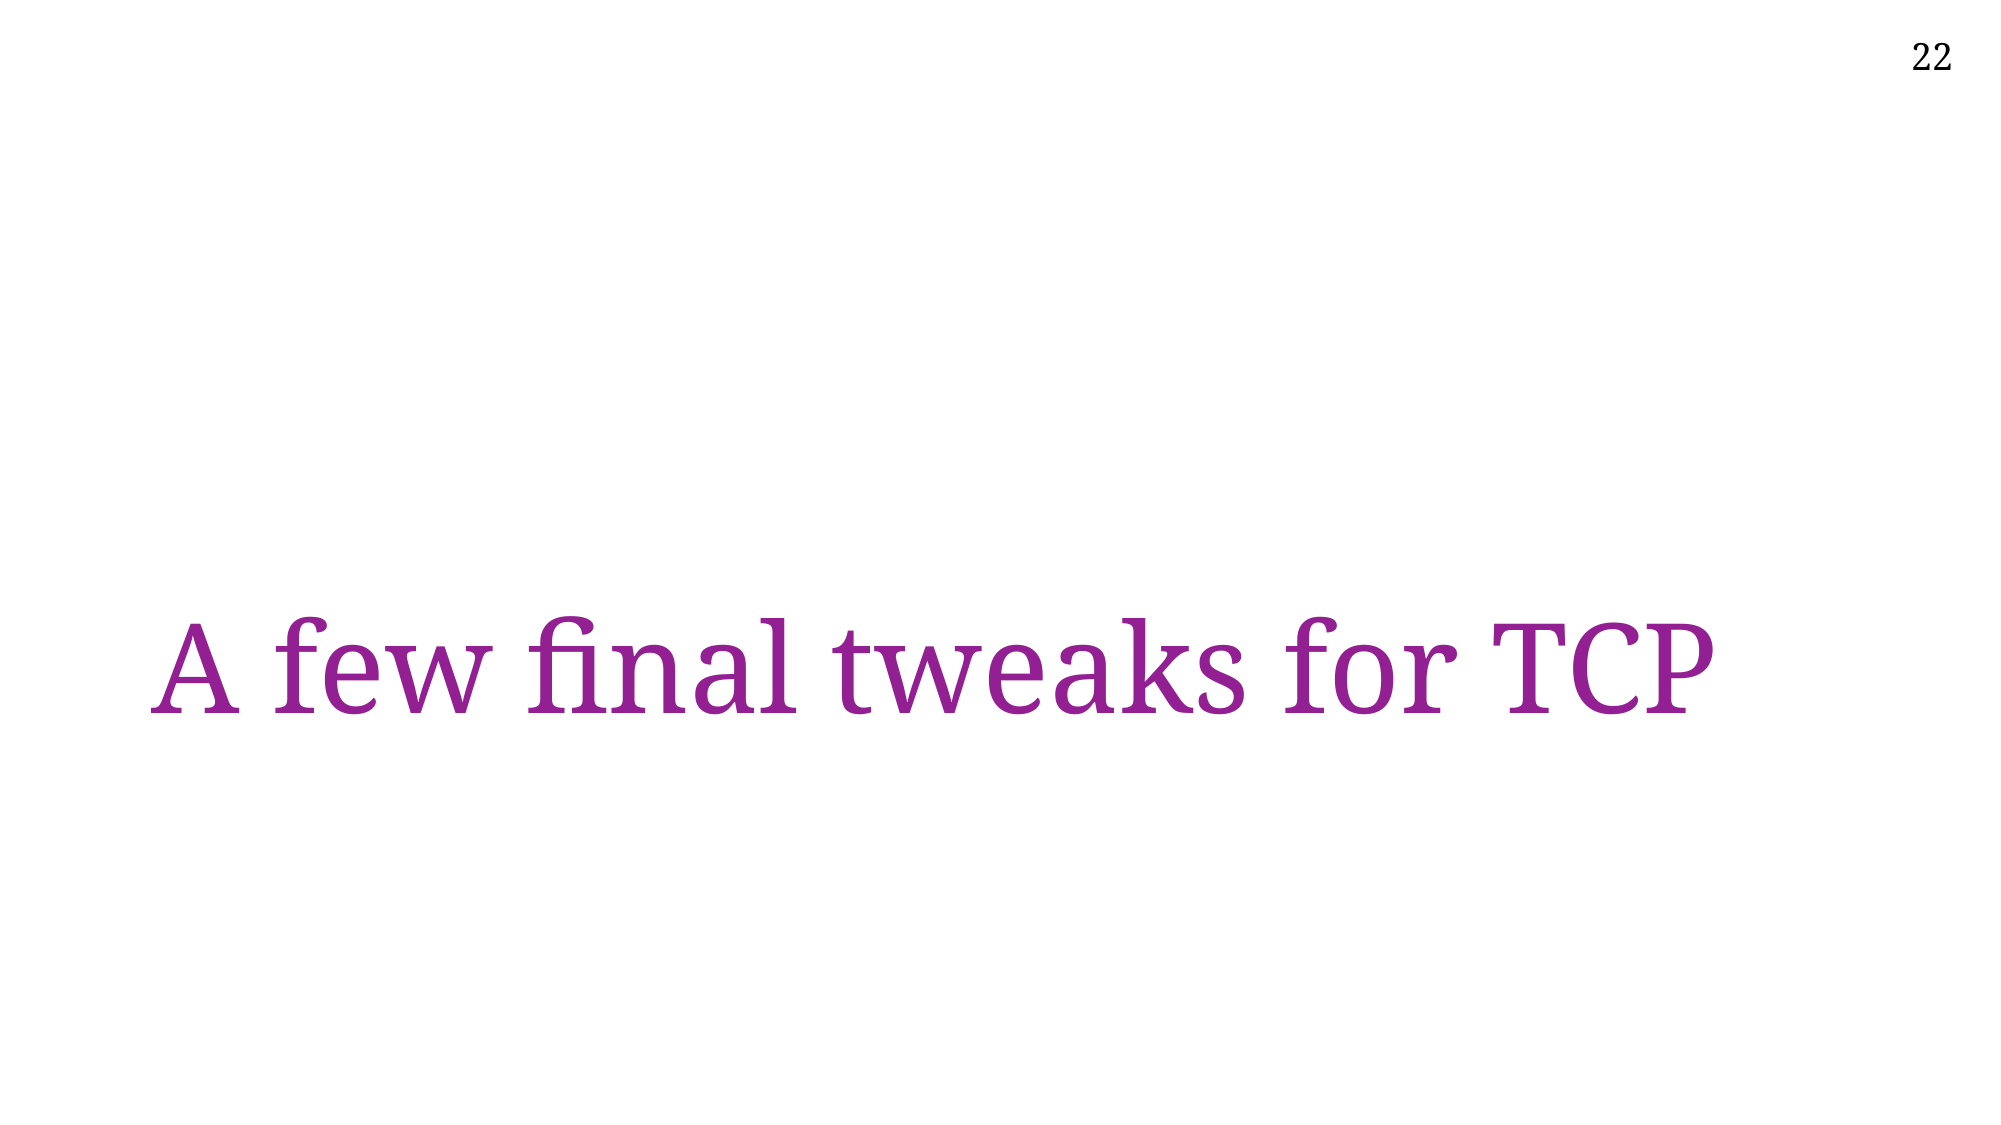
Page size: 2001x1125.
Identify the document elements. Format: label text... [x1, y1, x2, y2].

title A few final tweaks for TCP [136, 280, 1862, 749]
